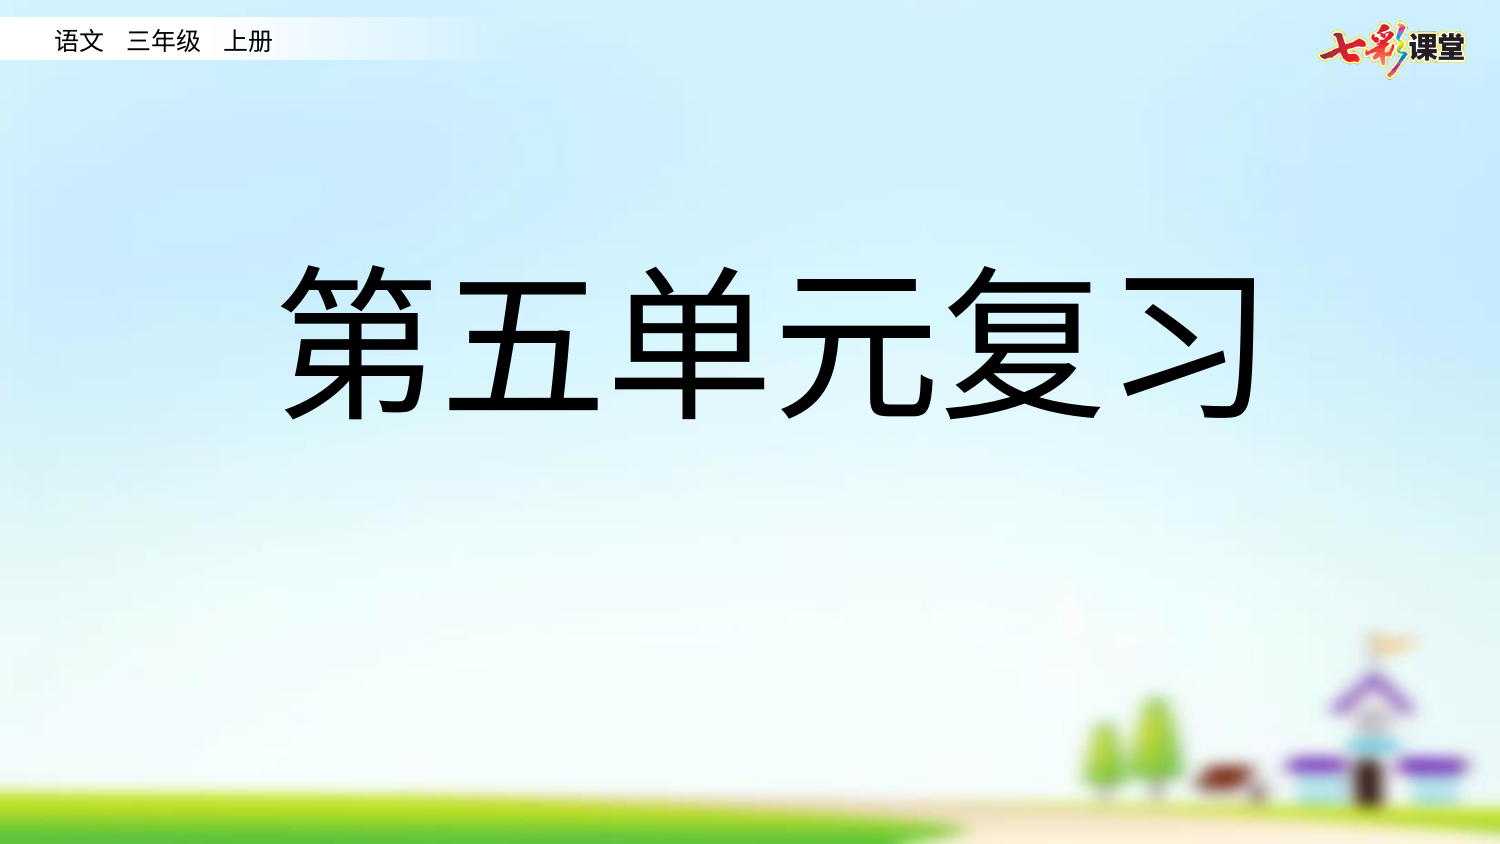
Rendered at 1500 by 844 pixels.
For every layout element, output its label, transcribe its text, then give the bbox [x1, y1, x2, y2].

picture [0, 0, 1500, 844]
text_box 第五单元复习 [258, 232, 1289, 448]
text_box 语文 三年级 上册 [39, 17, 289, 63]
text_box [0, 16, 528, 61]
